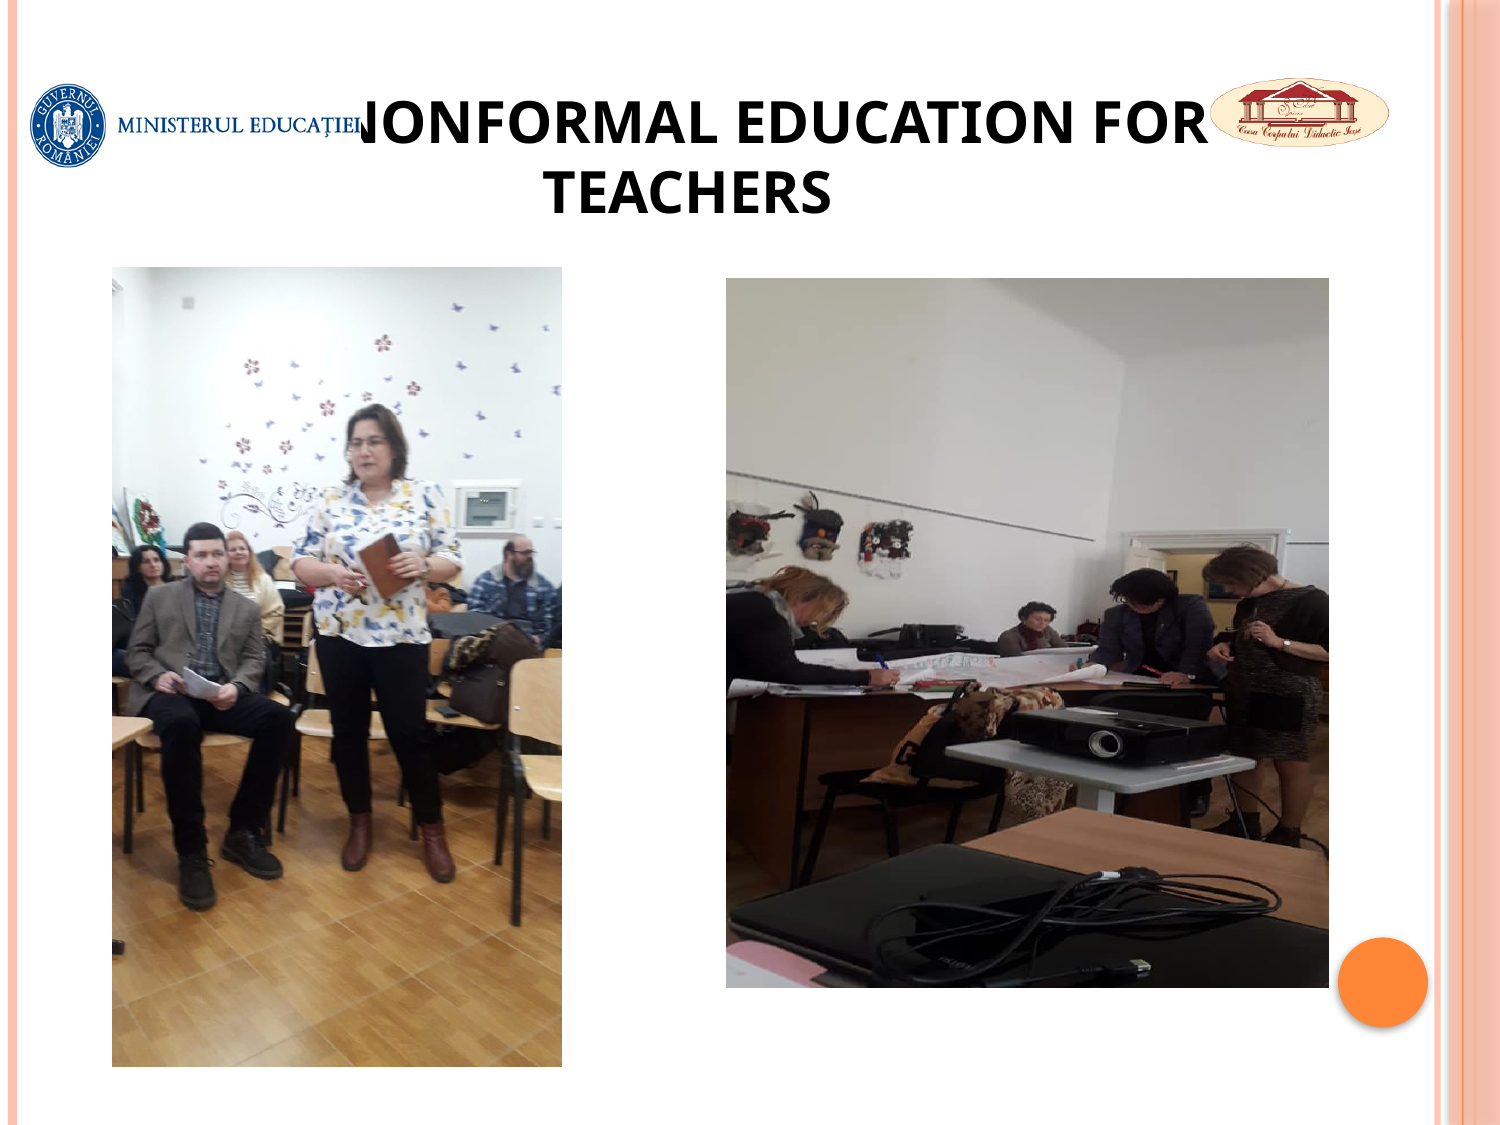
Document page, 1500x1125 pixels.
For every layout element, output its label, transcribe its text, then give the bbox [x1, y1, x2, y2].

picture [28, 83, 361, 169]
picture [1210, 77, 1391, 148]
title Nonformal education for teachers [75, 45, 1300, 233]
picture [725, 278, 1330, 989]
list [111, 266, 563, 1068]
